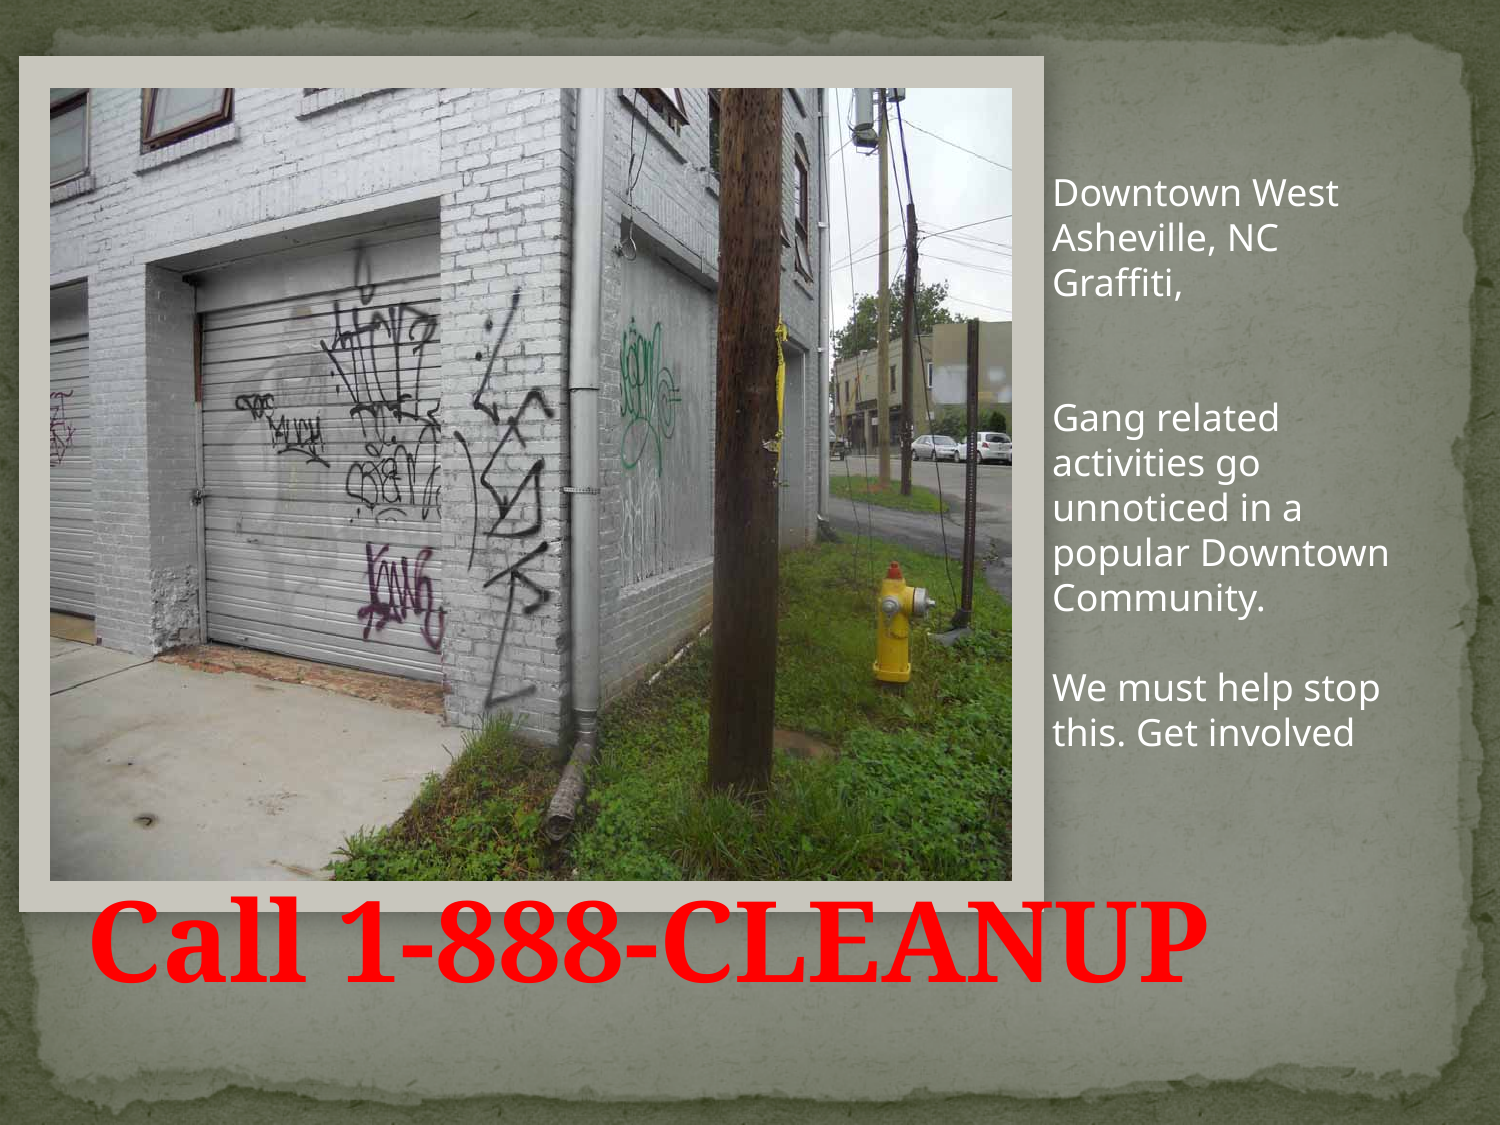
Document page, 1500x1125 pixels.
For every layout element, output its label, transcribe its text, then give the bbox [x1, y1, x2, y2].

text_box Downtown West Asheville, NC Graffiti, Gang related activities go unnoticed in a popular Downtown Community. We must help stop this. Get involved [1037, 161, 1413, 896]
picture [50, 88, 1012, 881]
text_box Call 1-888-CLEANUP [71, 862, 1227, 1013]
